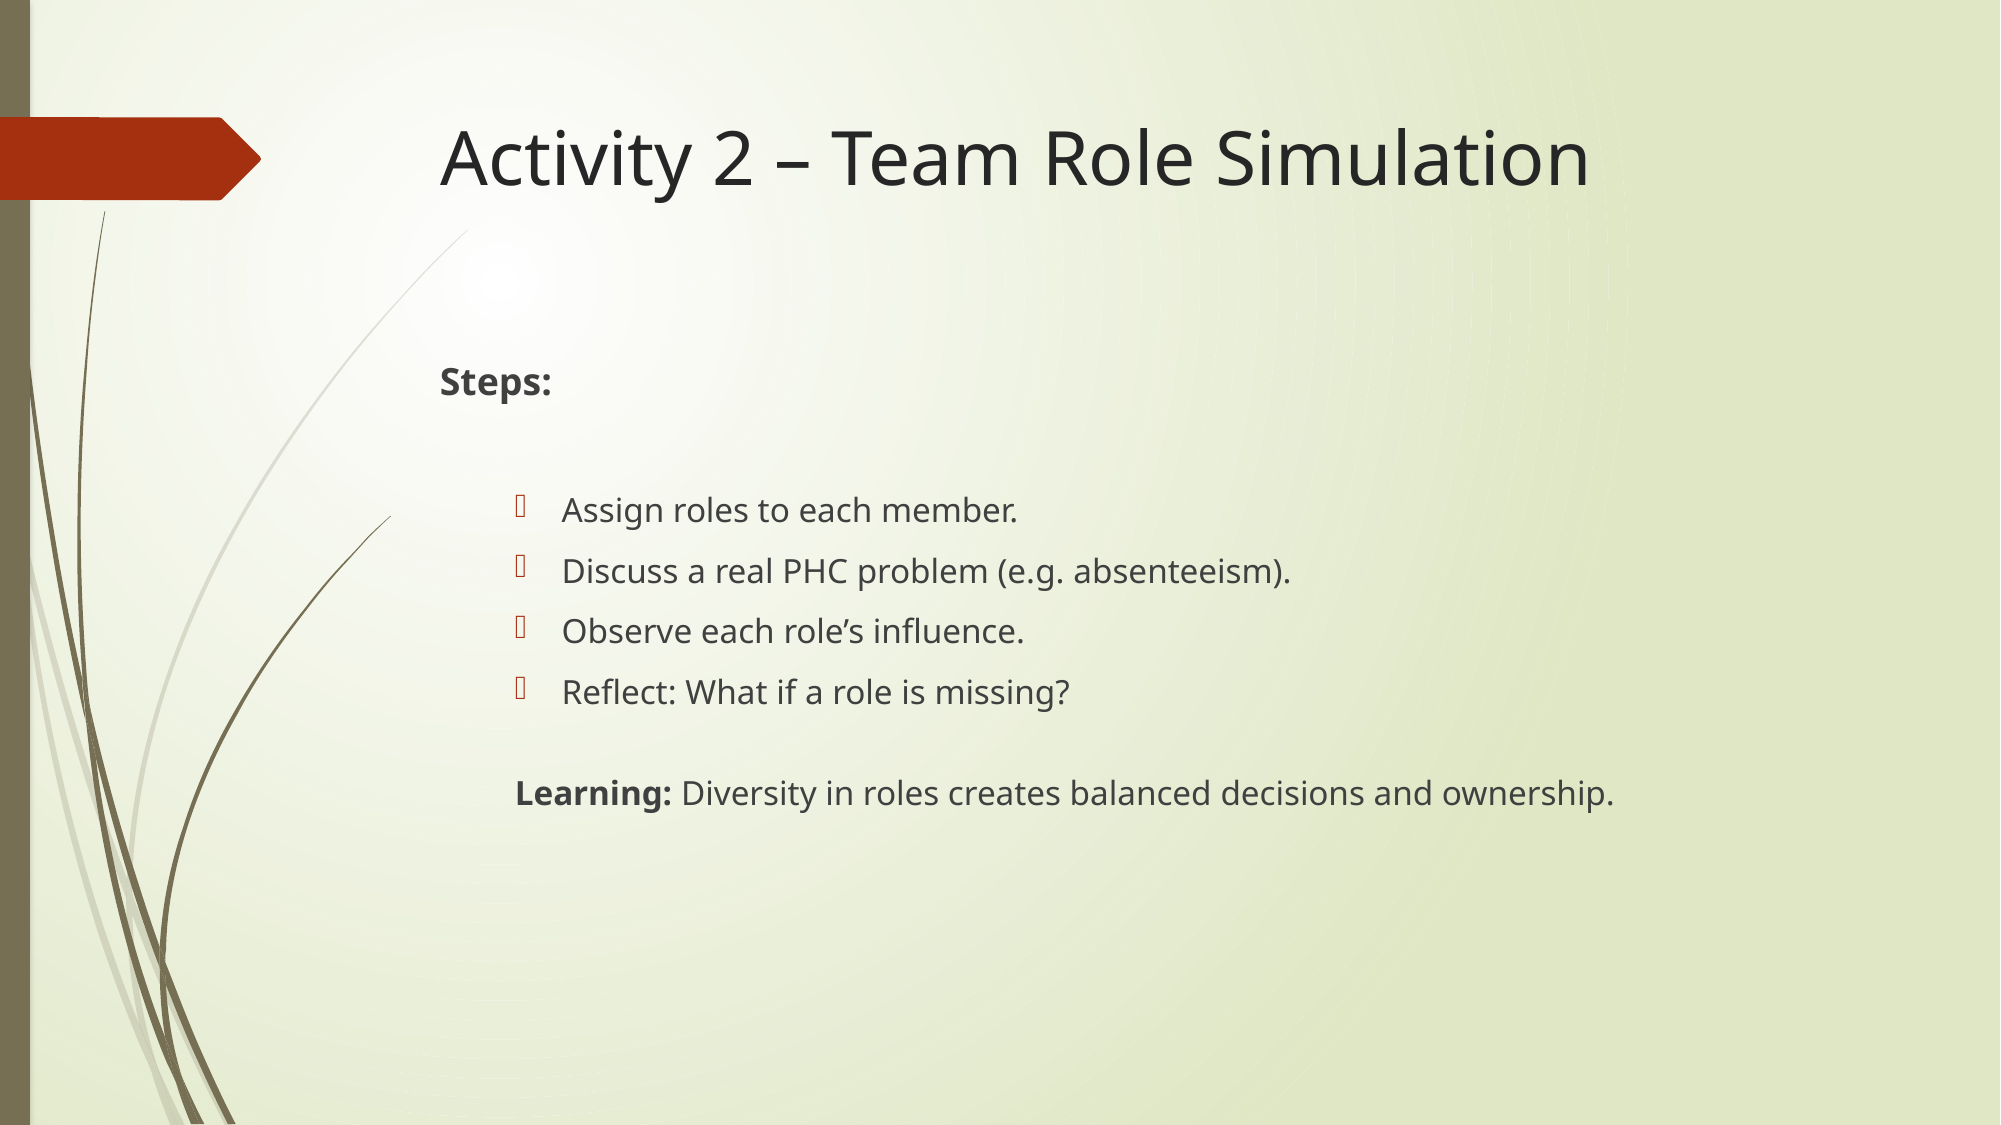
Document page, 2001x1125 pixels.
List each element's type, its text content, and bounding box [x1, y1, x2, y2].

list Steps: Assign roles to each member. Discuss a real PHC problem (e.g. absenteeism). Observe each role’s influence. Reflect: What if a role is missing? Learning: Diversity in roles creates balanced decisions and ownership. [424, 350, 1888, 970]
title Activity 2 – Team Role Simulation [425, 102, 1888, 313]
